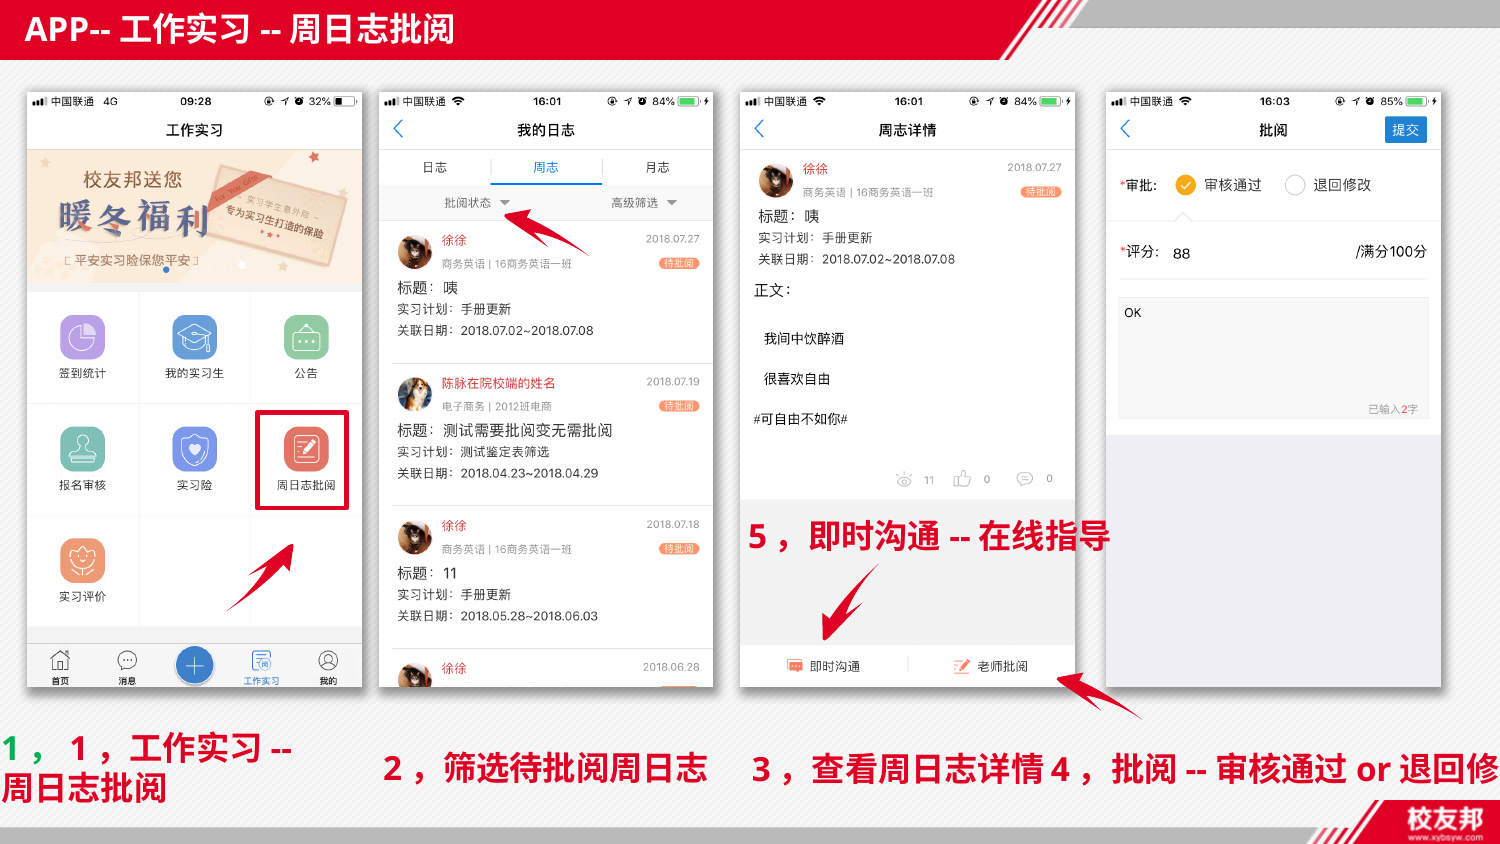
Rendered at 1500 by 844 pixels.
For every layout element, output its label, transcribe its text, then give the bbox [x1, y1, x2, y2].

text_box 5，即时沟通--在线指导 [1075, 507, 1106, 563]
text_box 2，筛选待批阅周日志 [368, 739, 725, 795]
text_box [1064, 671, 1143, 721]
text_box APP--工作实习--周日志批阅 [17, 0, 983, 56]
text_box 3，查看周日志详情 [737, 740, 1036, 796]
text_box 5，即时沟通--在线指导 [733, 507, 740, 563]
text_box 4，批阅--审核通过or退回修改 [1036, 740, 1500, 796]
text_box 1，1，工作实习--周日志批阅 [0, 719, 347, 815]
picture [0, 0, 1500, 844]
